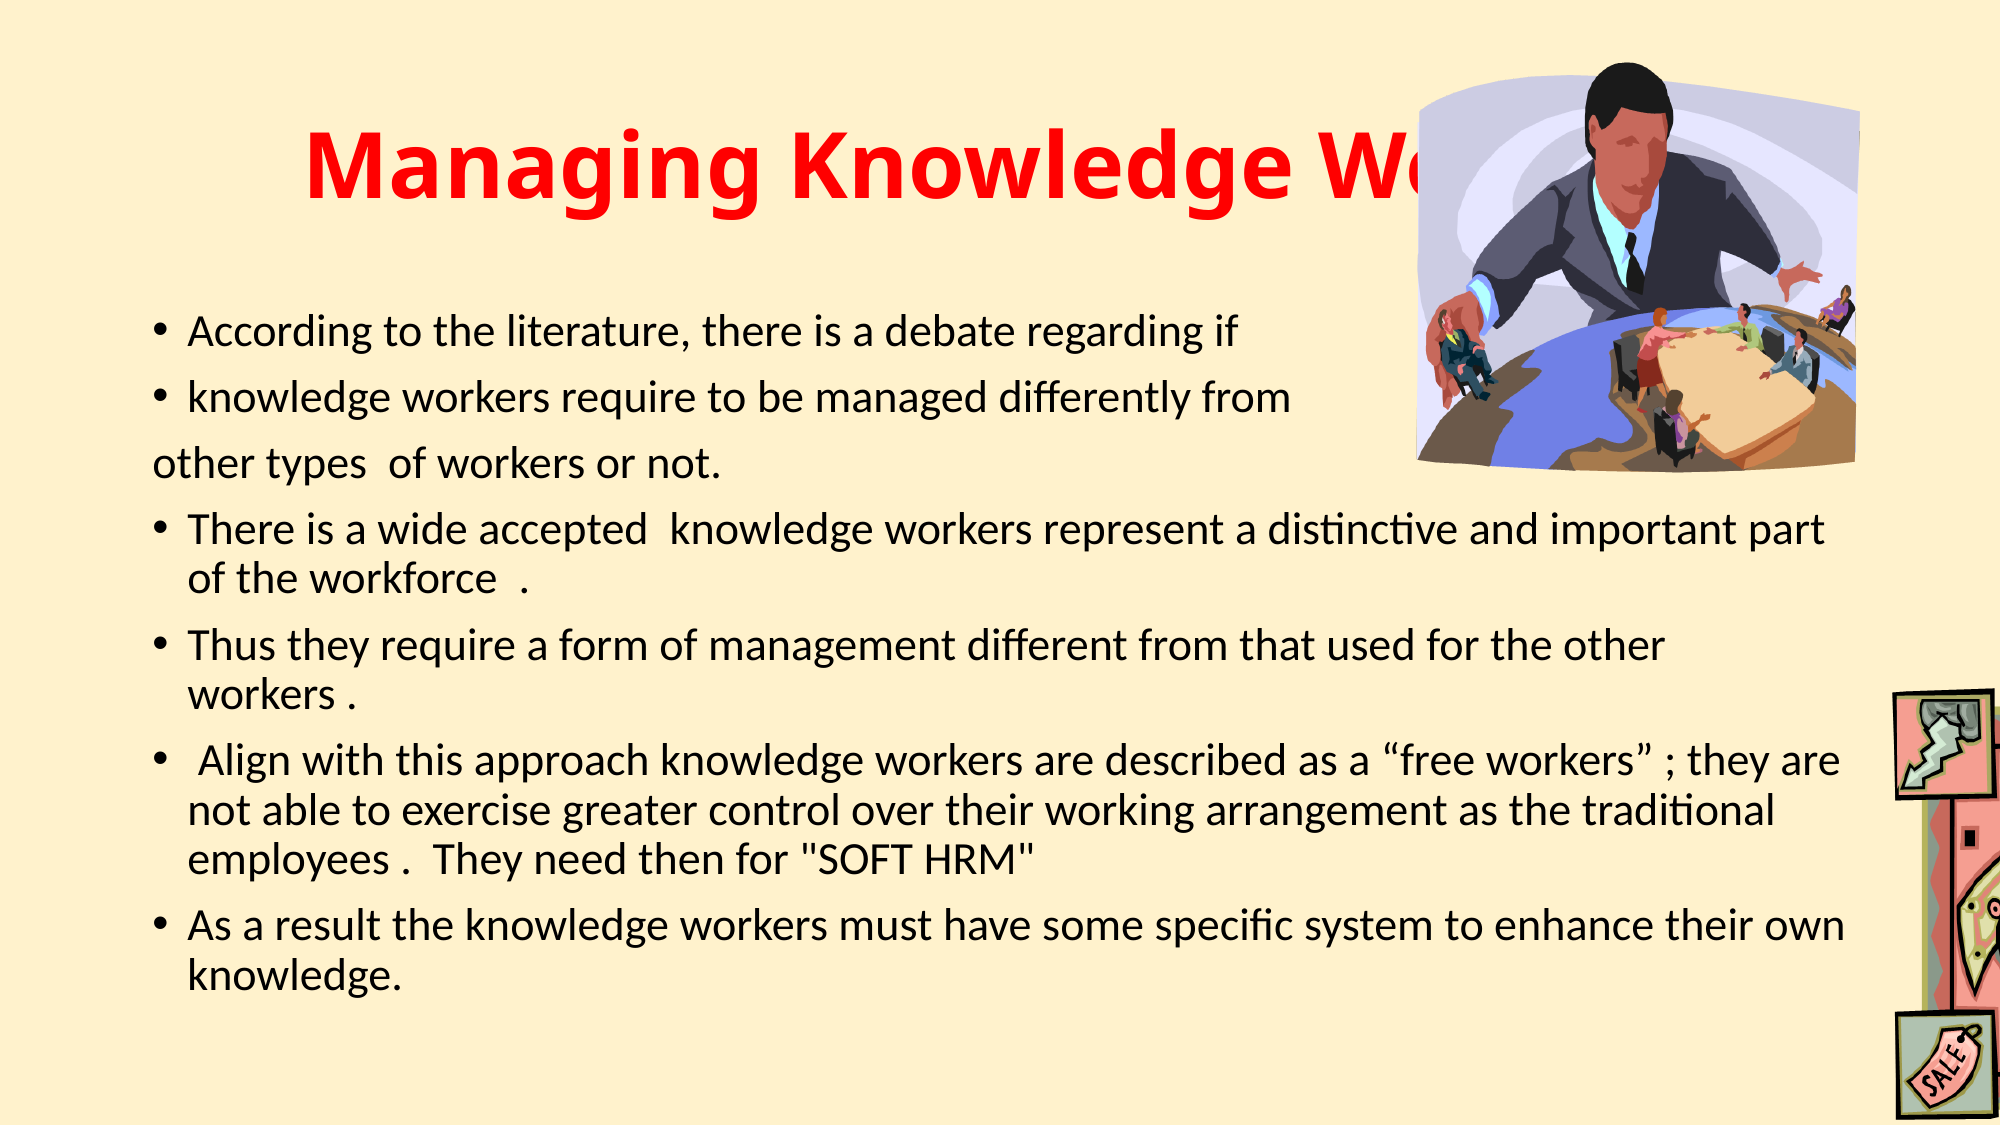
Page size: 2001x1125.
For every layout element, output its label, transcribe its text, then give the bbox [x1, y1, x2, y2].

list According to the literature, there is a debate regarding if knowledge workers require to be managed differently from other types of workers or not. There is a wide accepted knowledge workers represent a distinctive and important part of the workforce . Thus they require a form of management different from that used for the other workers . Align with this approach knowledge workers are described as a “free workers” ; they are not able to exercise greater control over their working arrangement as the traditional employees . They need then for "SOFT HRM" As a result the knowledge workers must have some specific system to enhance their own knowledge. [137, 299, 1863, 1014]
title Managing Knowledge Worker [137, 59, 1413, 278]
picture [1887, 684, 2000, 1125]
picture [1413, 59, 1863, 478]
